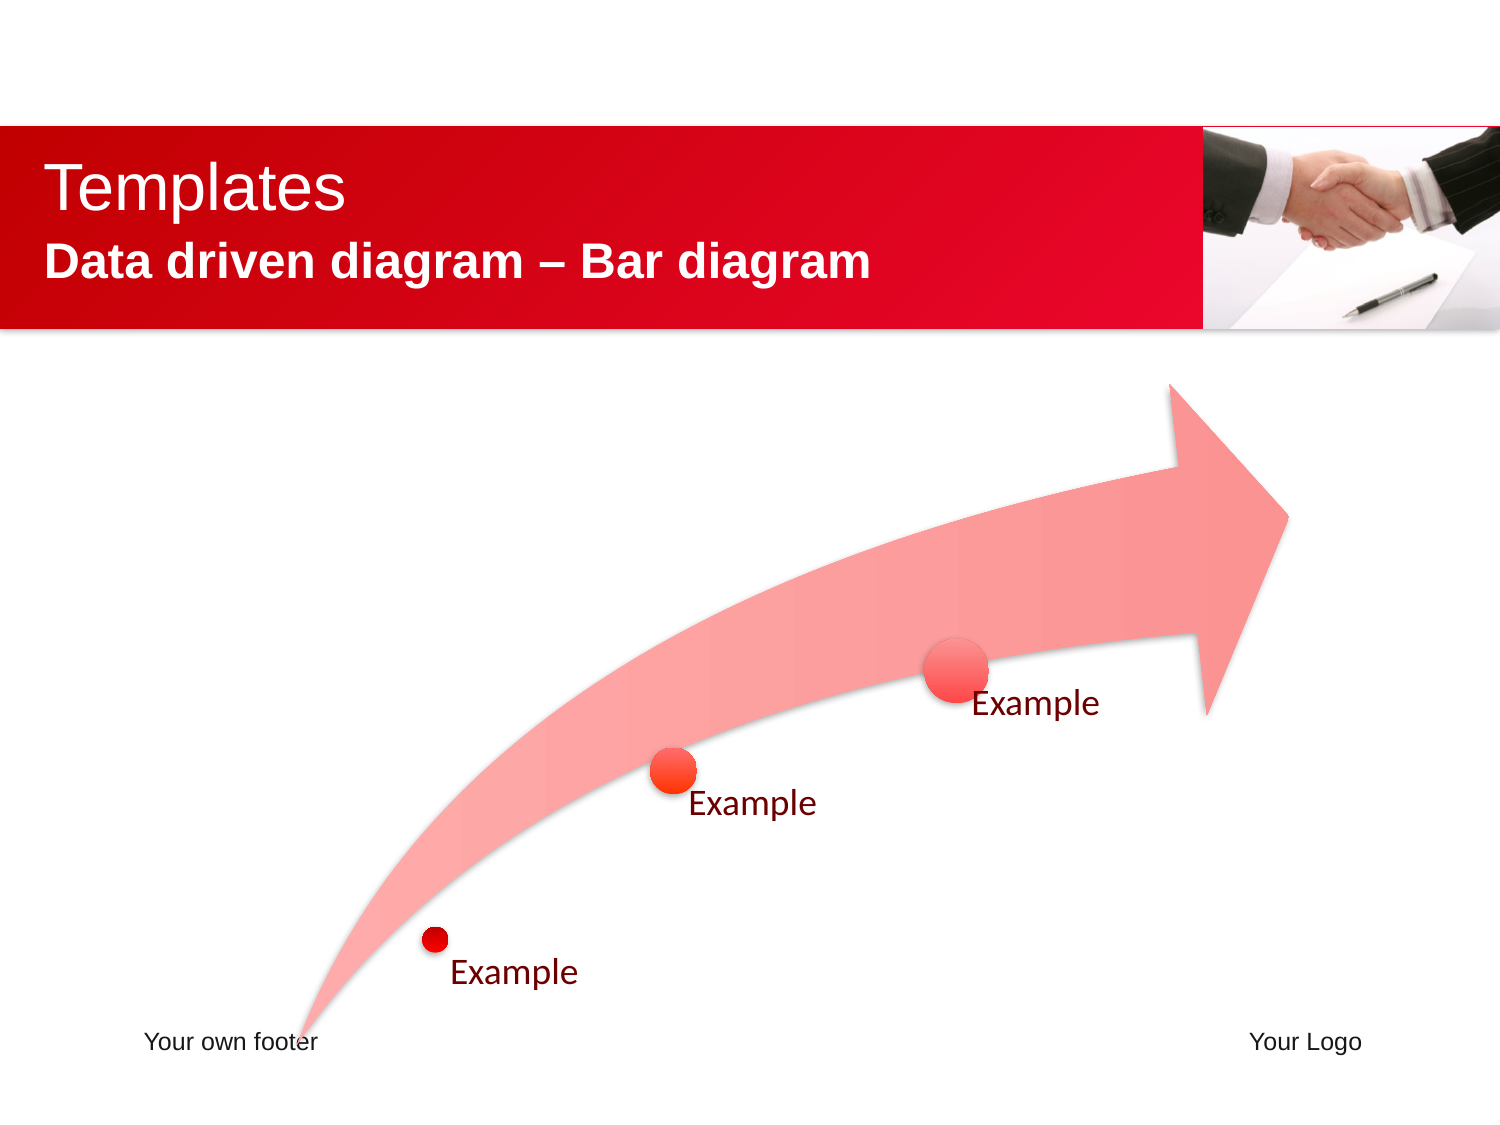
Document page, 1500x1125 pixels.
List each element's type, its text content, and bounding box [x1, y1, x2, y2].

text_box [295, 383, 1290, 1047]
text_box Your Logo [1110, 1010, 1363, 1070]
picture [1203, 127, 1500, 329]
text_box Your own footer [143, 1010, 396, 1070]
text_box Templates [29, 136, 782, 230]
text_box Data driven diagram – Bar diagram [29, 237, 1094, 297]
